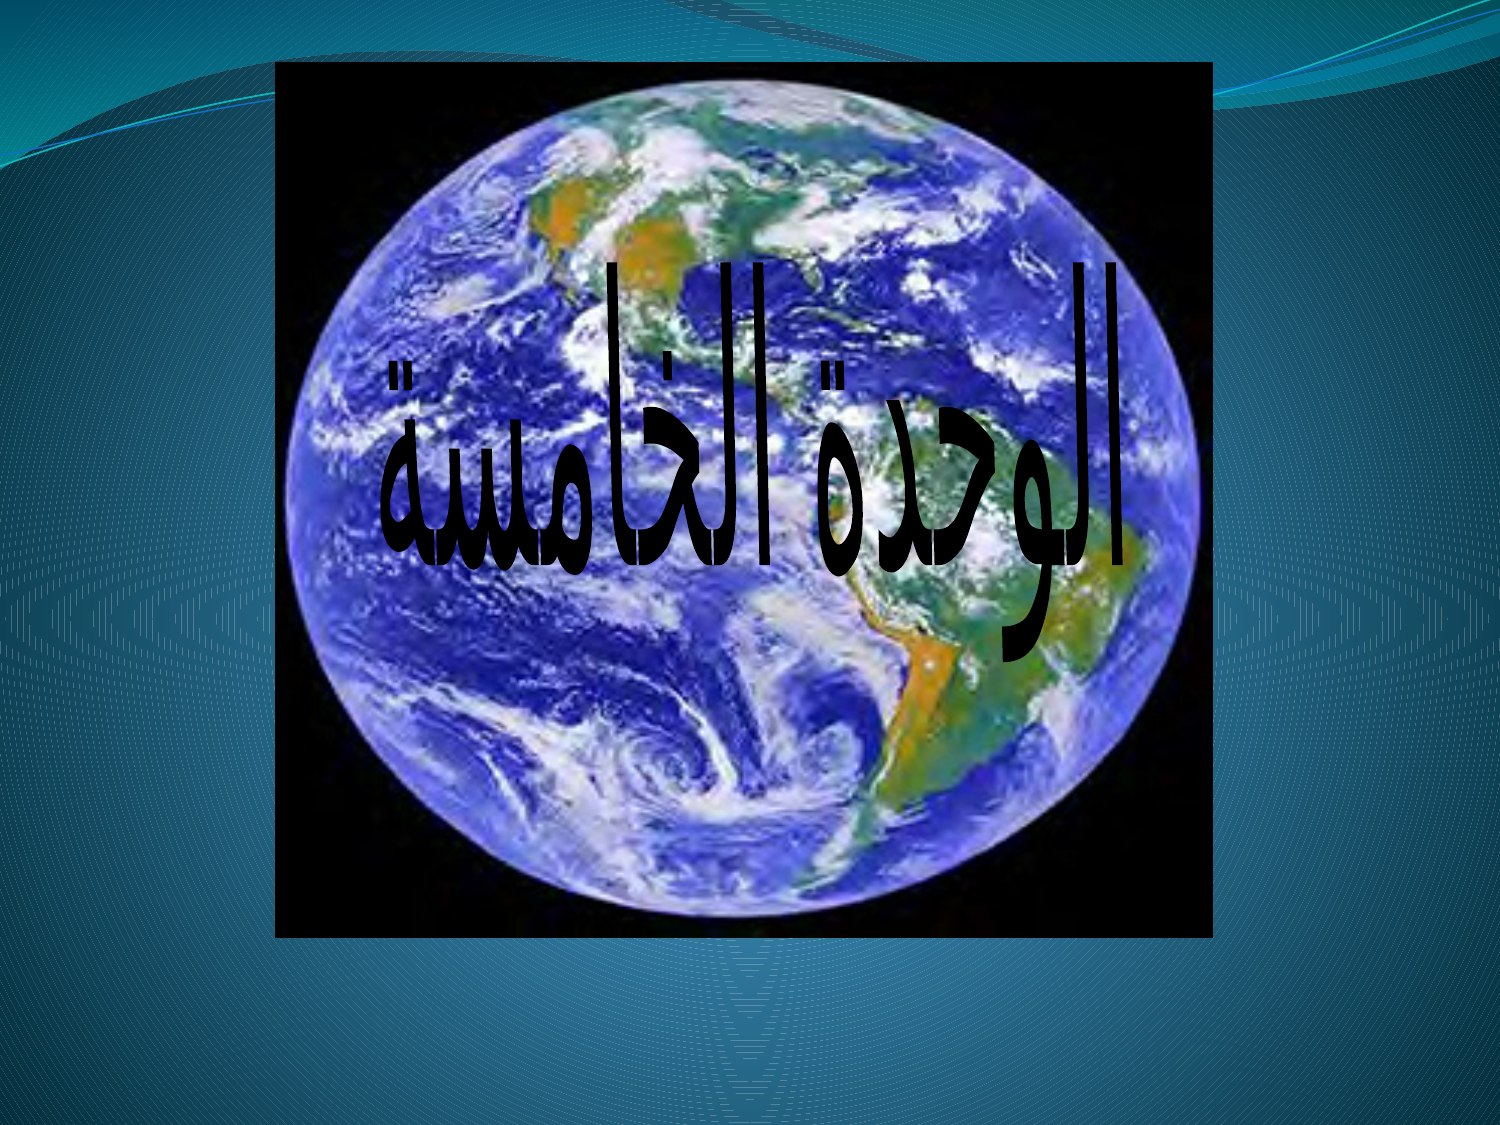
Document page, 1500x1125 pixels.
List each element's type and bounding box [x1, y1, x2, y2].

picture [274, 62, 1213, 938]
